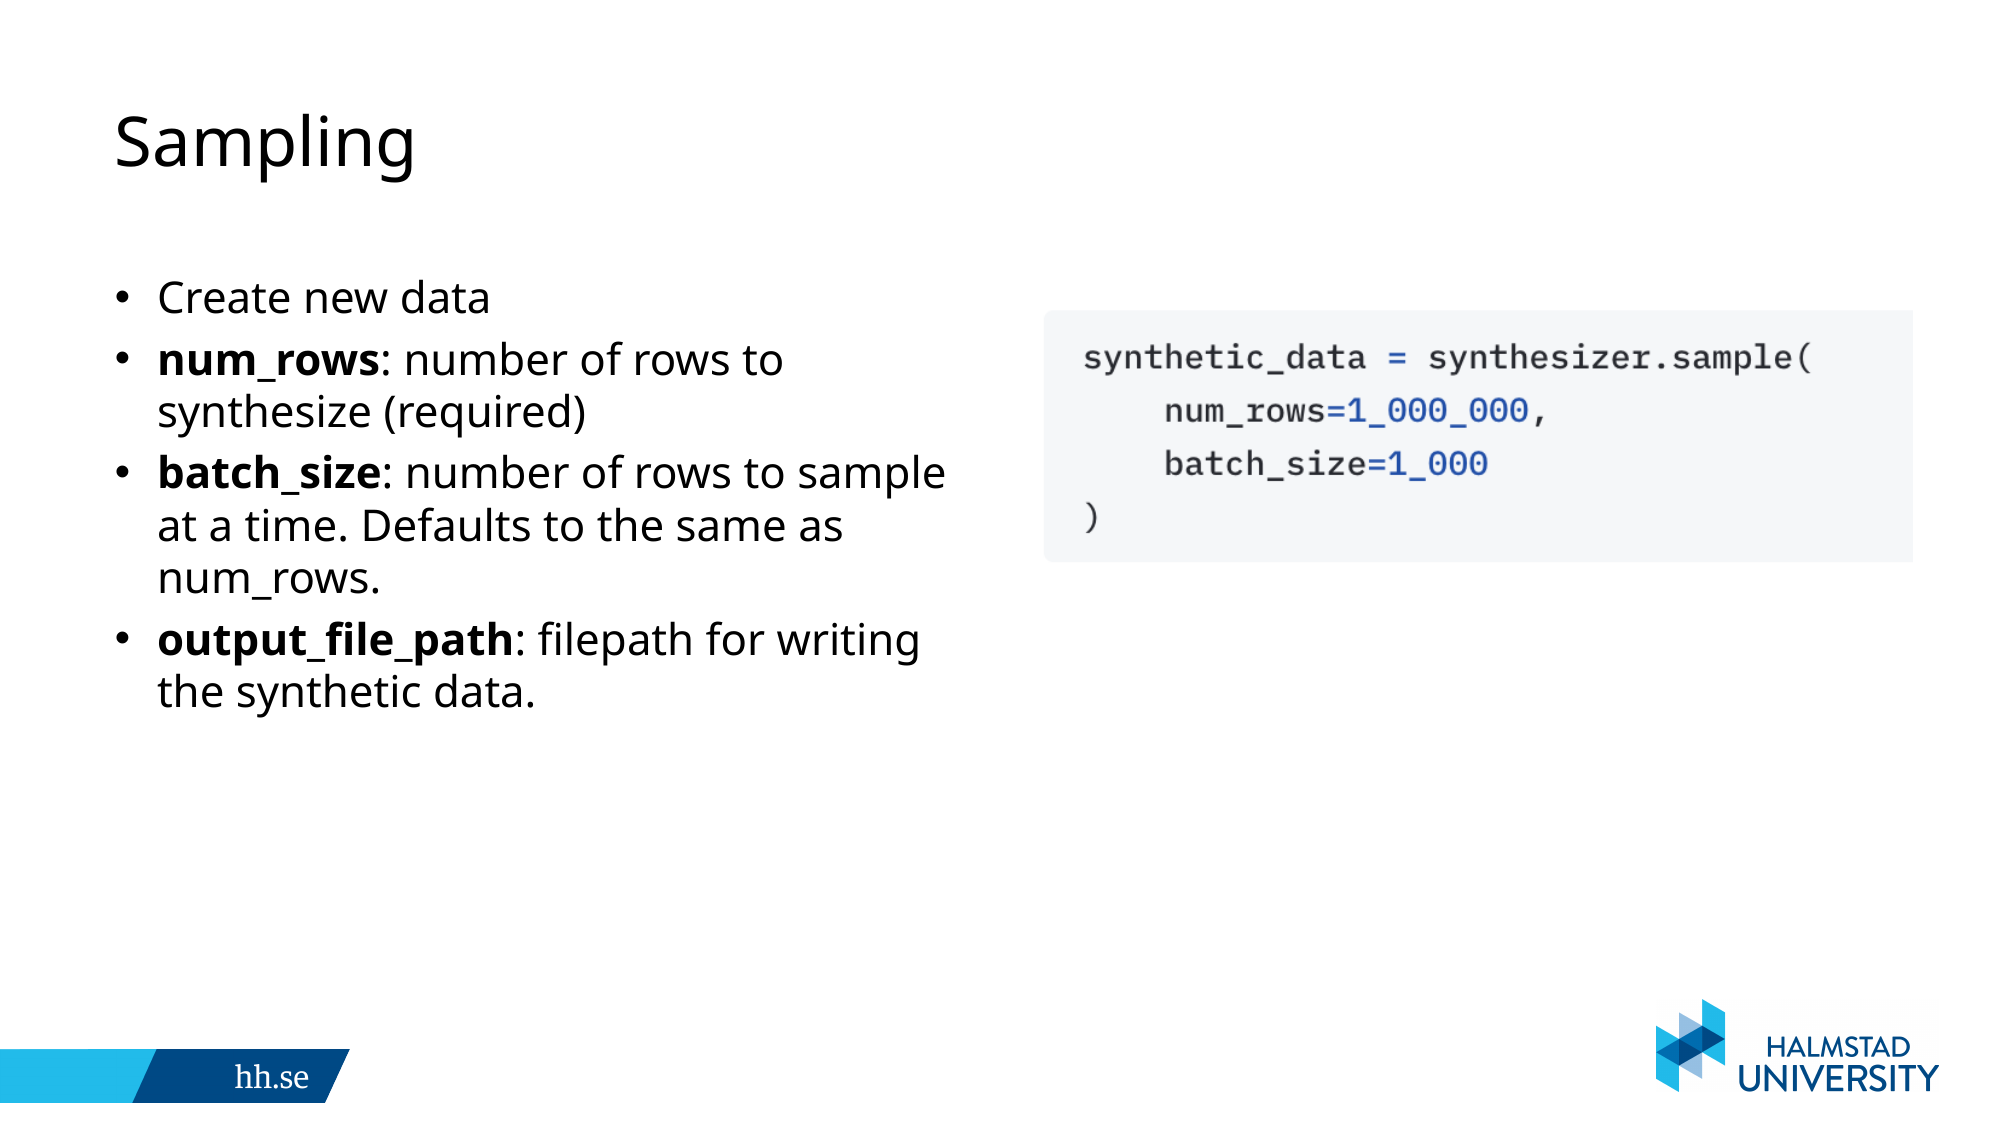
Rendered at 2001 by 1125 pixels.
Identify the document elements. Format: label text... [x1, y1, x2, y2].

title Sampling [99, 44, 1931, 233]
list Create new data num_rows: number of rows to synthesize (required) batch_size: number of rows to sample at a time. Defaults to the same as num_rows. output_file_path: filepath for writing the synthetic data. [99, 262, 998, 1006]
picture [1656, 999, 1939, 1092]
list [1014, 262, 1914, 585]
picture [0, 1049, 350, 1103]
